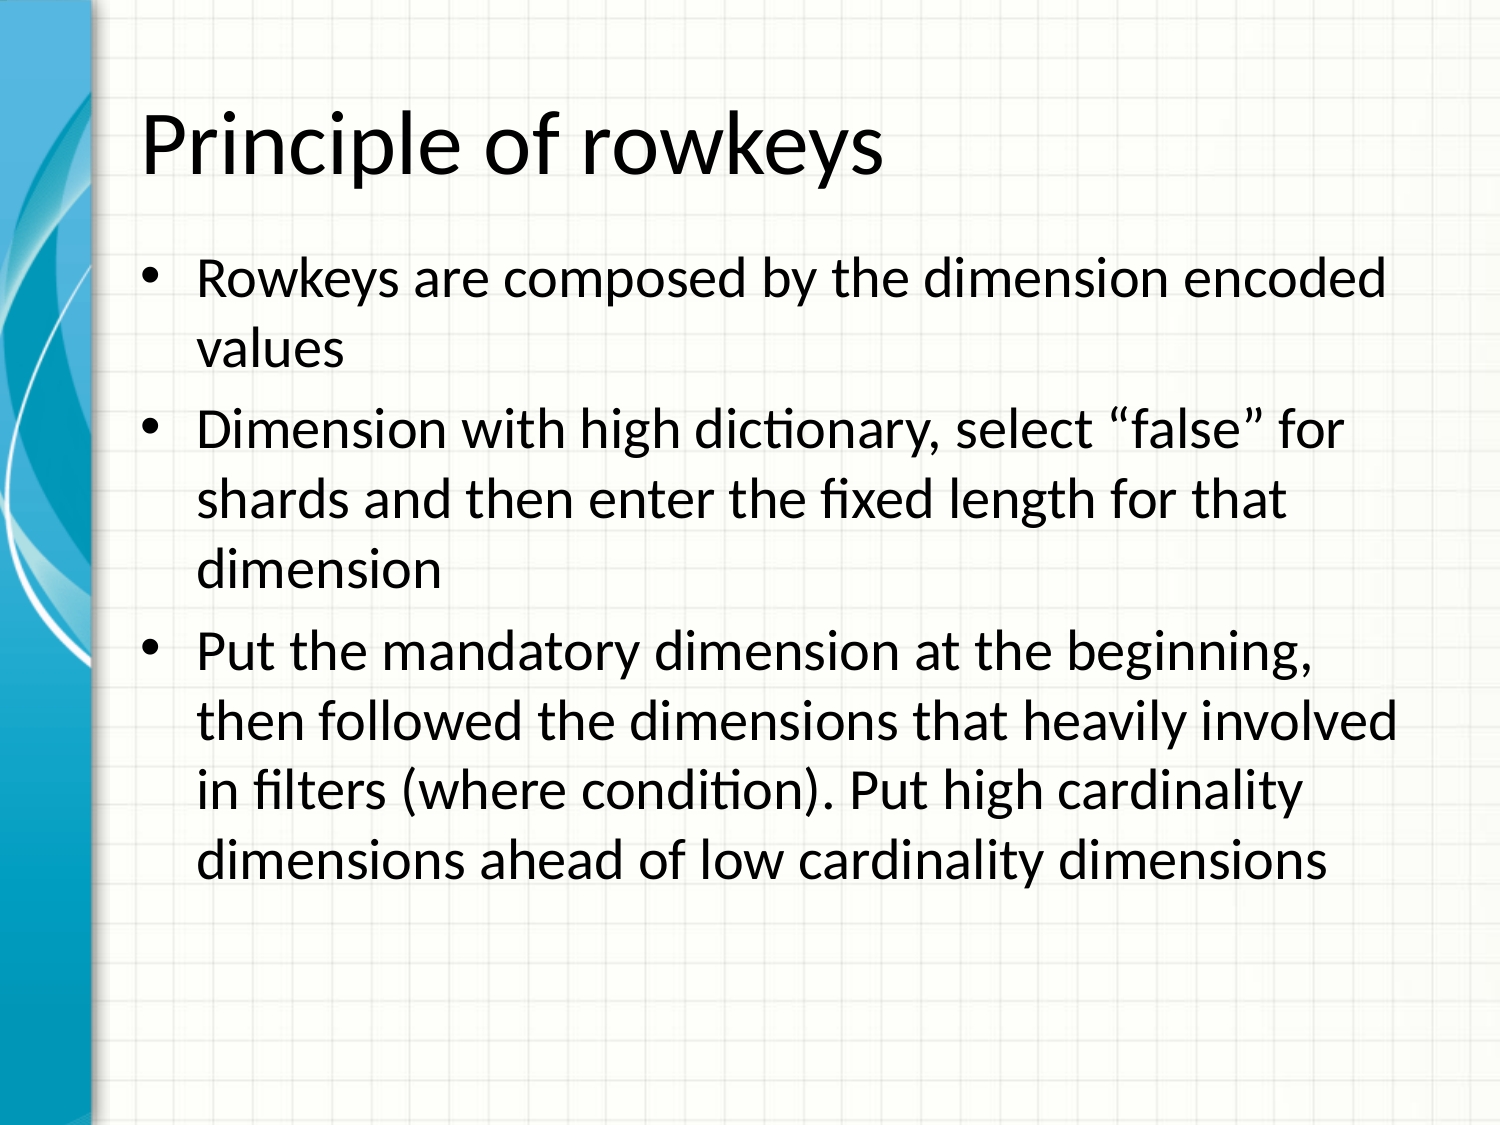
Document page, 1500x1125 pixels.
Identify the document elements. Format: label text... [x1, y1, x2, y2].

list Rowkeys are composed by the dimension encoded values Dimension with high dictionary, select “false” for shards and then enter the fixed length for that dimension Put the mandatory dimension at the beginning, then followed the dimensions that heavily involved in filters (where condition). Put high cardinality dimensions ahead of low cardinality dimensions [125, 231, 1450, 995]
title Principle of rowkeys [125, 44, 1450, 231]
picture [0, 0, 1500, 1125]
